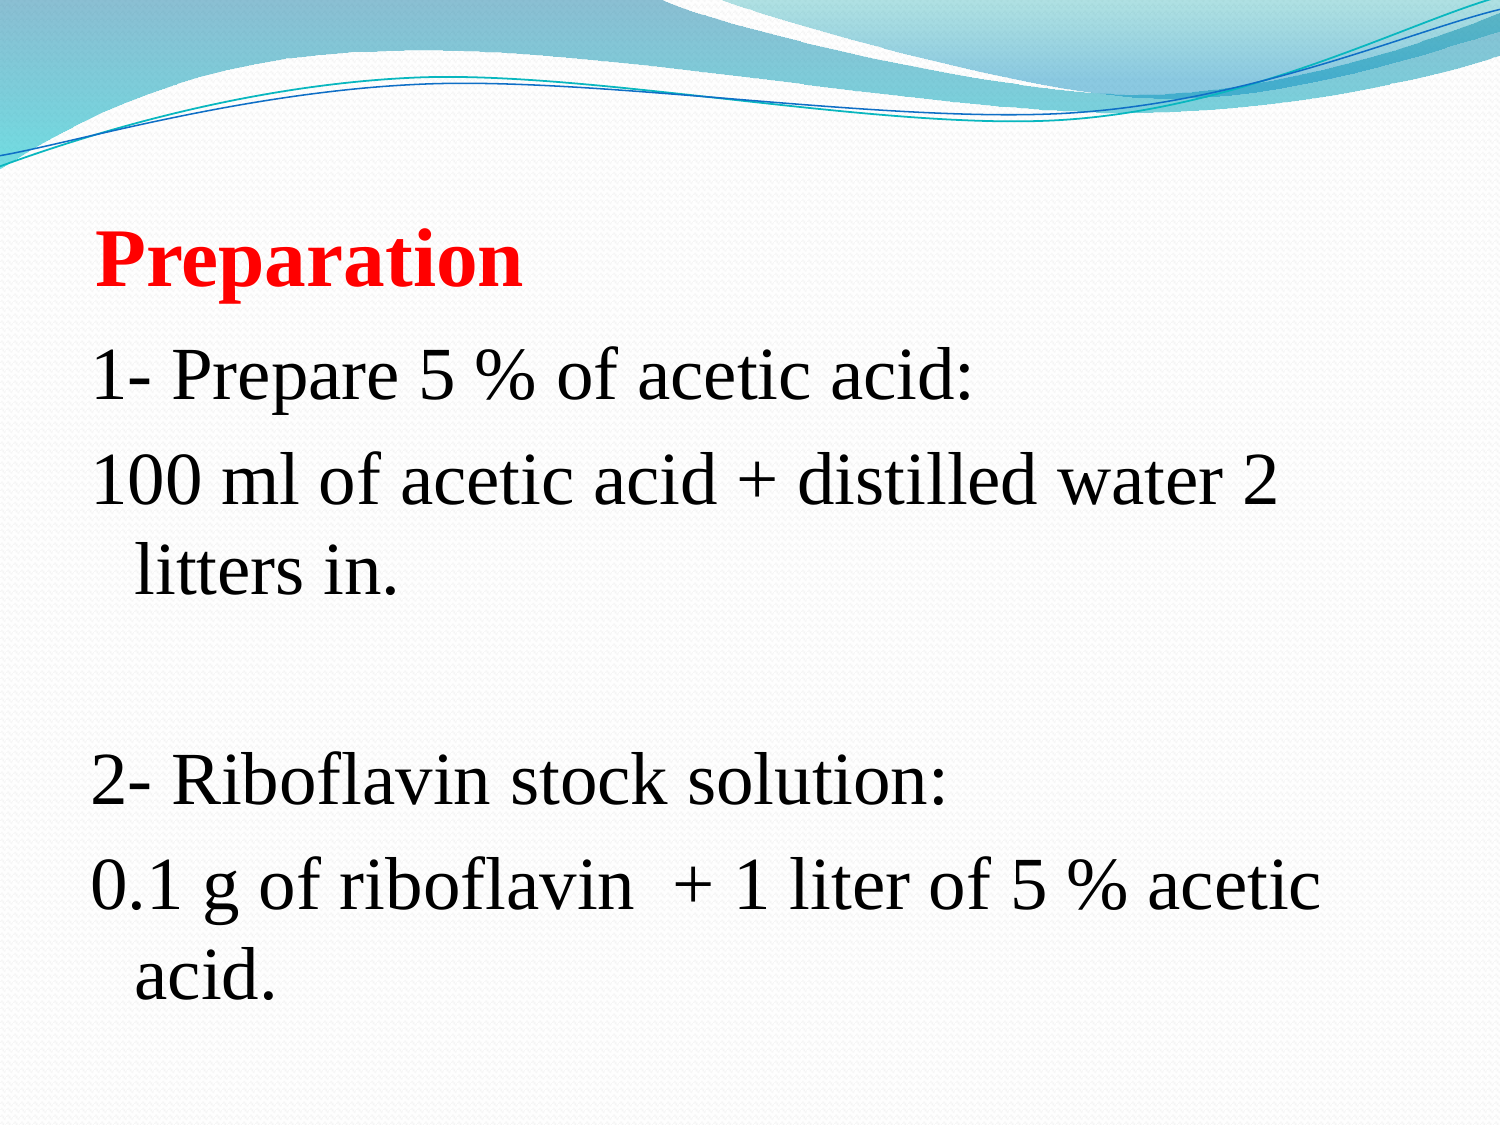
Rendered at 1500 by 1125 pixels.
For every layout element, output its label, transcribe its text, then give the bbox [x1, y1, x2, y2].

title Preparation [74, 115, 1426, 304]
list 1- Prepare 5 % of acetic acid: 100 ml of acetic acid + distilled water 2 litters in. 2- Riboflavin stock solution: 0.1 g of riboflavin + 1 liter of 5 % acetic acid. [74, 317, 1483, 1038]
